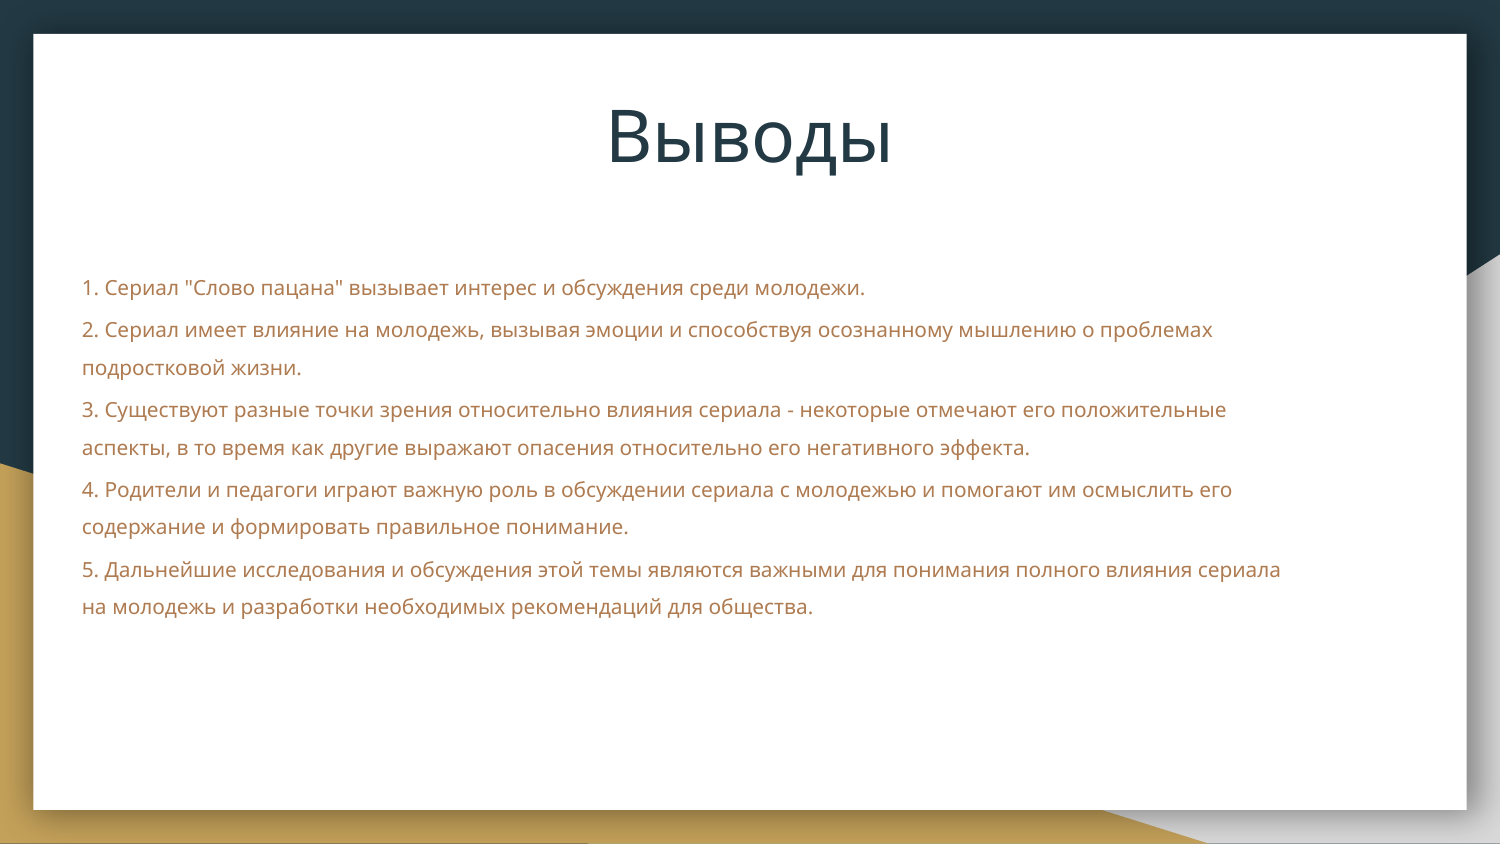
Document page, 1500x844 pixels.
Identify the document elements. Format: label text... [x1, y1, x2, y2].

list 1. Сериал "Слово пацана" вызывает интерес и обсуждения среди молодежи. 2. Сериал имеет влияние на молодежь, вызывая эмоции и способствуя осознанному мышлению о проблемах подростковой жизни. 3. Существуют разные точки зрения относительно влияния сериала - некоторые отмечают его положительные аспекты, в то время как другие выражают опасения относительно его негативного эффекта. 4. Родители и педагоги играют важную роль в обсуждении сериала с молодежью и помогают им осмыслить его содержание и формировать правильное понимание. 5. Дальнейшие исследования и обсуждения этой темы являются важными для понимания полного влияния сериала на молодежь и разработки необходимых рекомендаций для общества. [66, 247, 1299, 649]
title Выводы [134, 74, 1366, 232]
